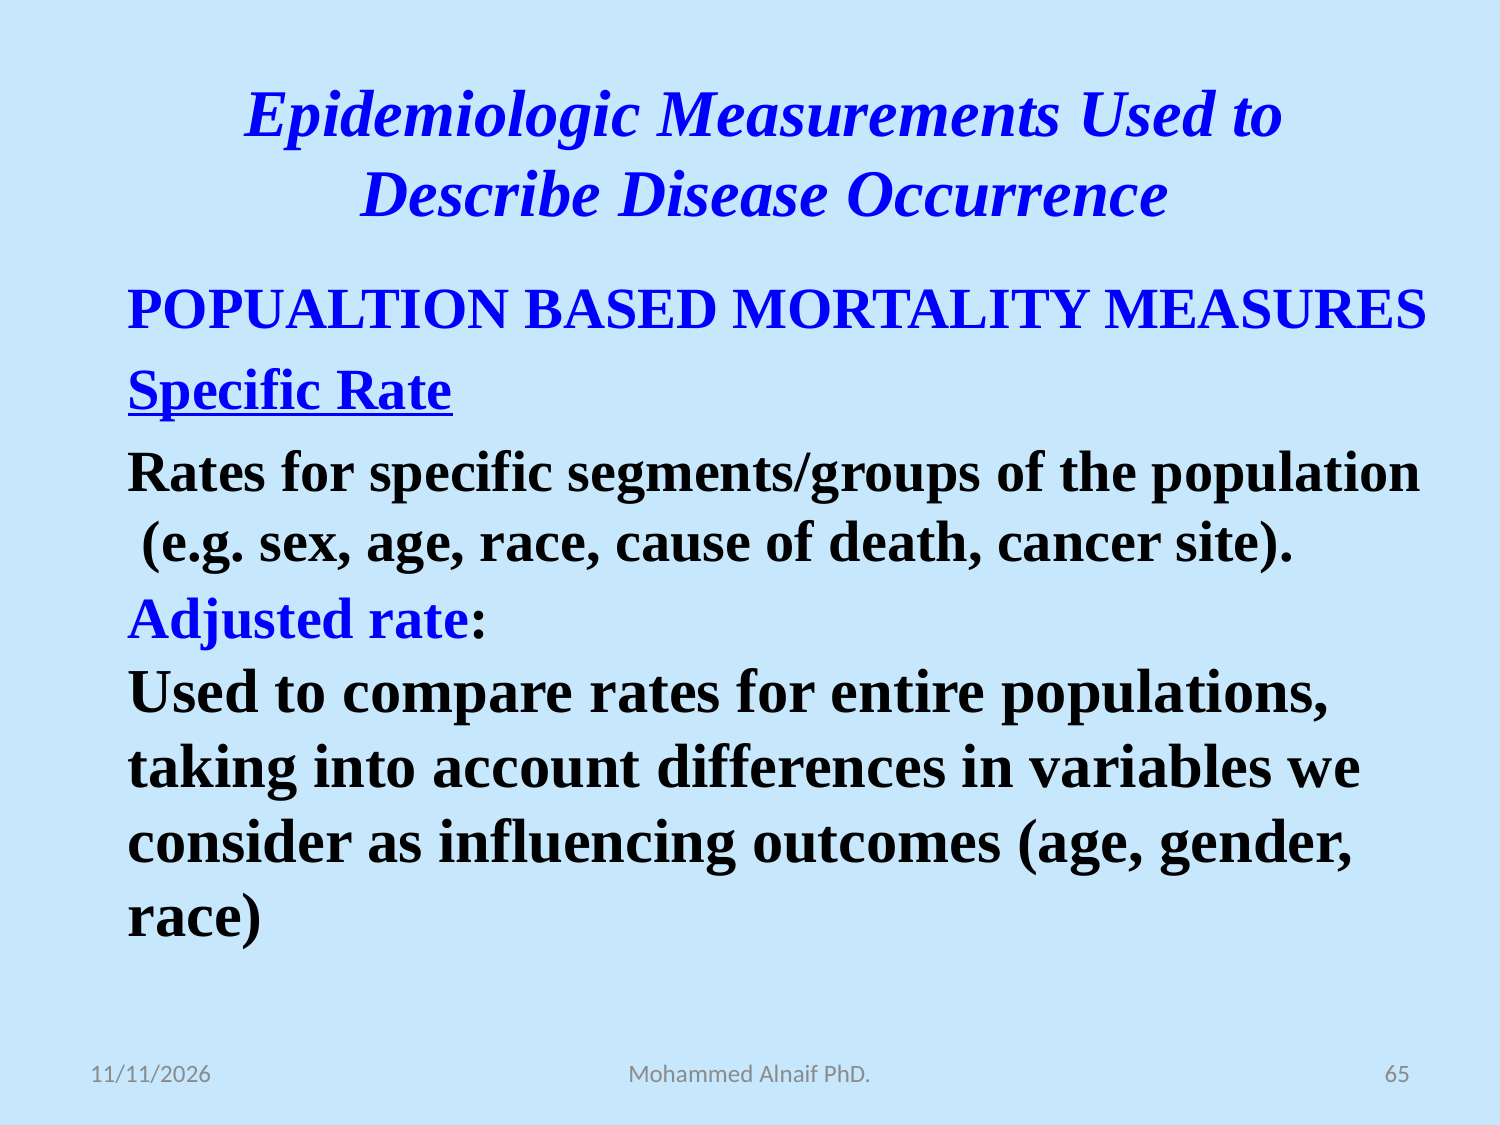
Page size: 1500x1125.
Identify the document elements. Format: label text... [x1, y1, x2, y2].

title Epidemiologic Measurements Used to Describe Disease Occurrence [75, 50, 1425, 250]
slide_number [75, 1042, 425, 1103]
footer Mohammed Alnaif PhD. [512, 1042, 988, 1103]
slide_number 65 [1074, 1042, 1425, 1103]
subtitle POPUALTION BASED MORTALITY MEASURES Specific Rate Rates for specific segments/groups of the population (e.g. sex, age, race, cause of death, cancer site). Adjusted rate: Used to compare rates for entire populations, taking into account differences in variables we consider as influencing outcomes (age, gender, race) [112, 262, 1450, 1013]
